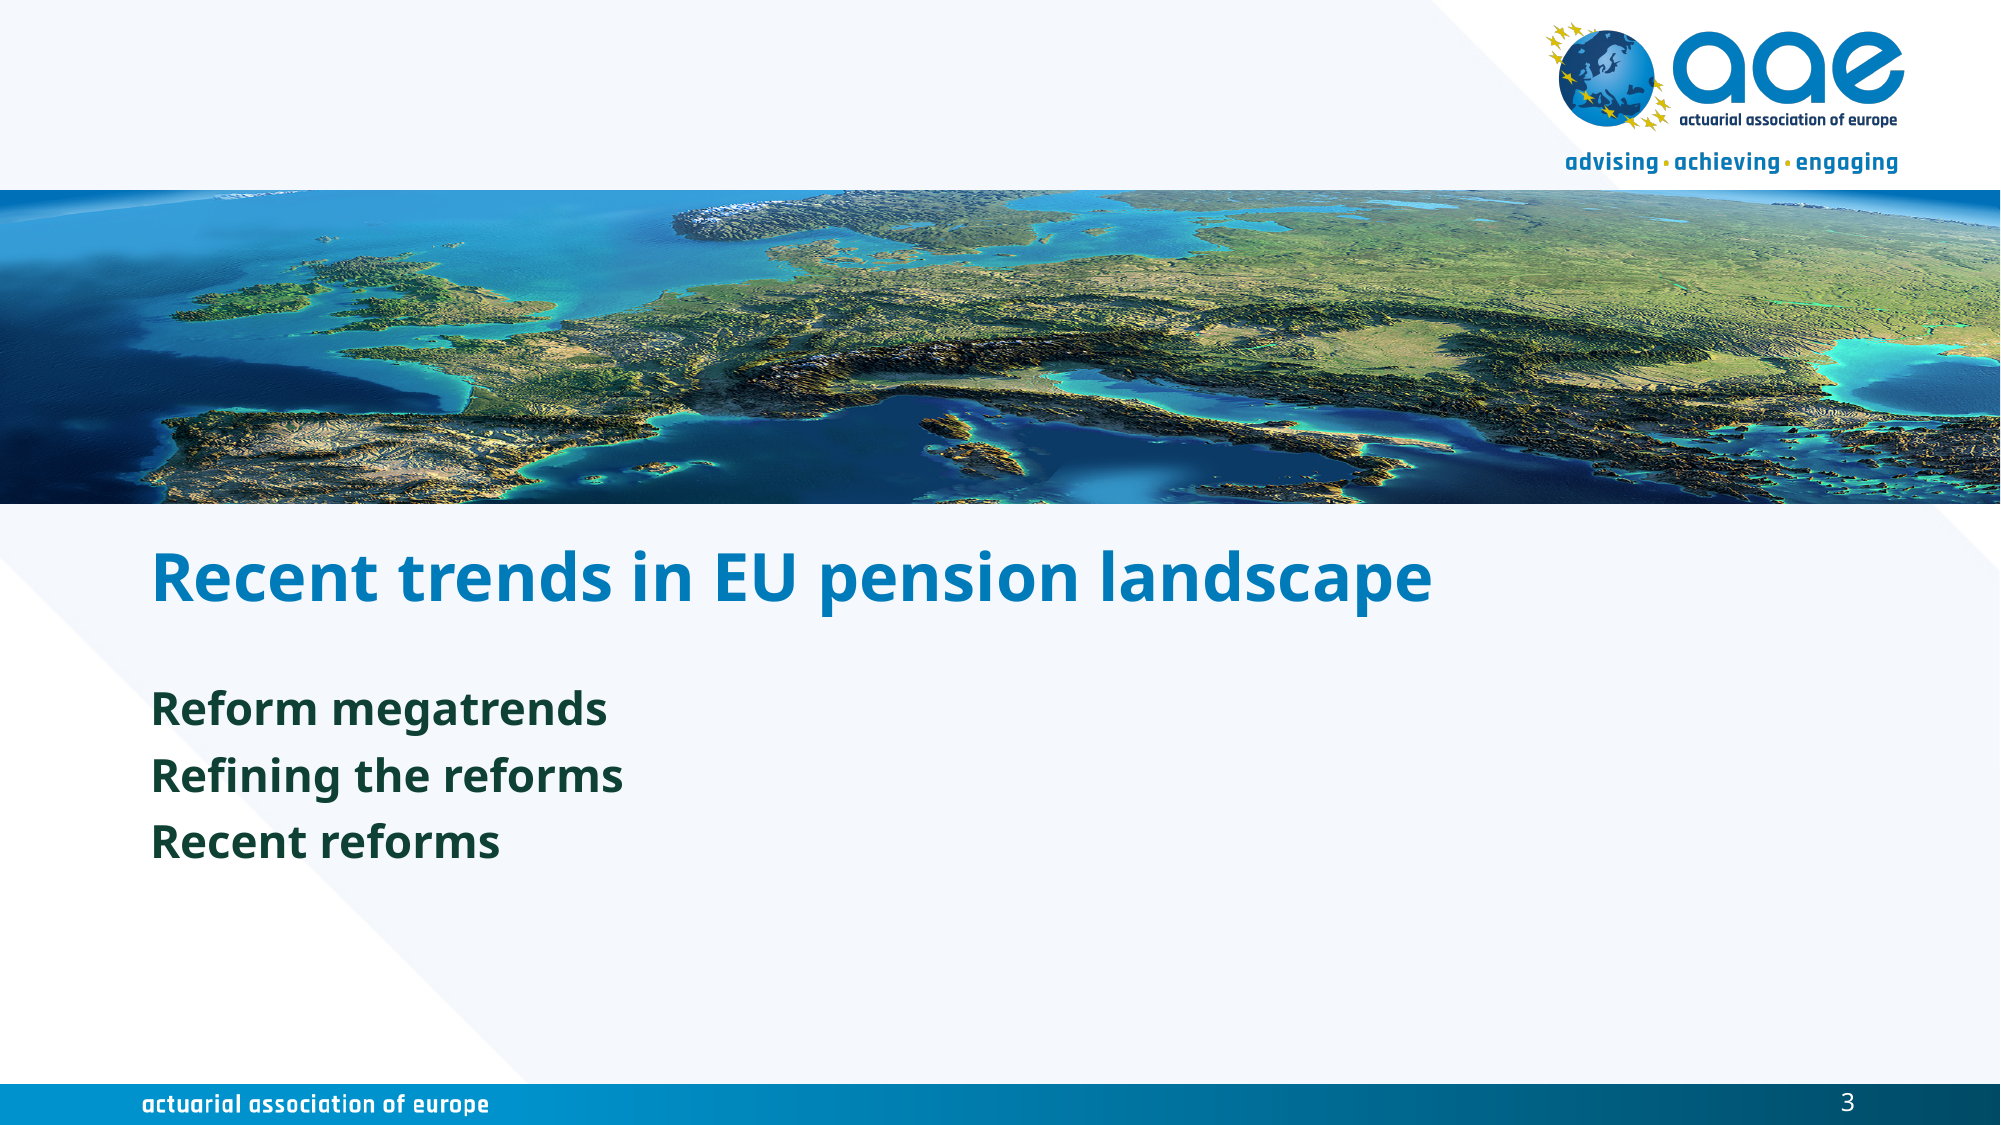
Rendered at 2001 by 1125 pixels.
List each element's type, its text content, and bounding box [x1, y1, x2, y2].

title Recent trends in EU pension landscape [150, 515, 1800, 616]
subtitle Reform megatrends Refining the reforms Recent reforms [150, 668, 1800, 799]
slide_number 3 [1469, 1084, 1855, 1125]
picture [0, 0, 2001, 1083]
